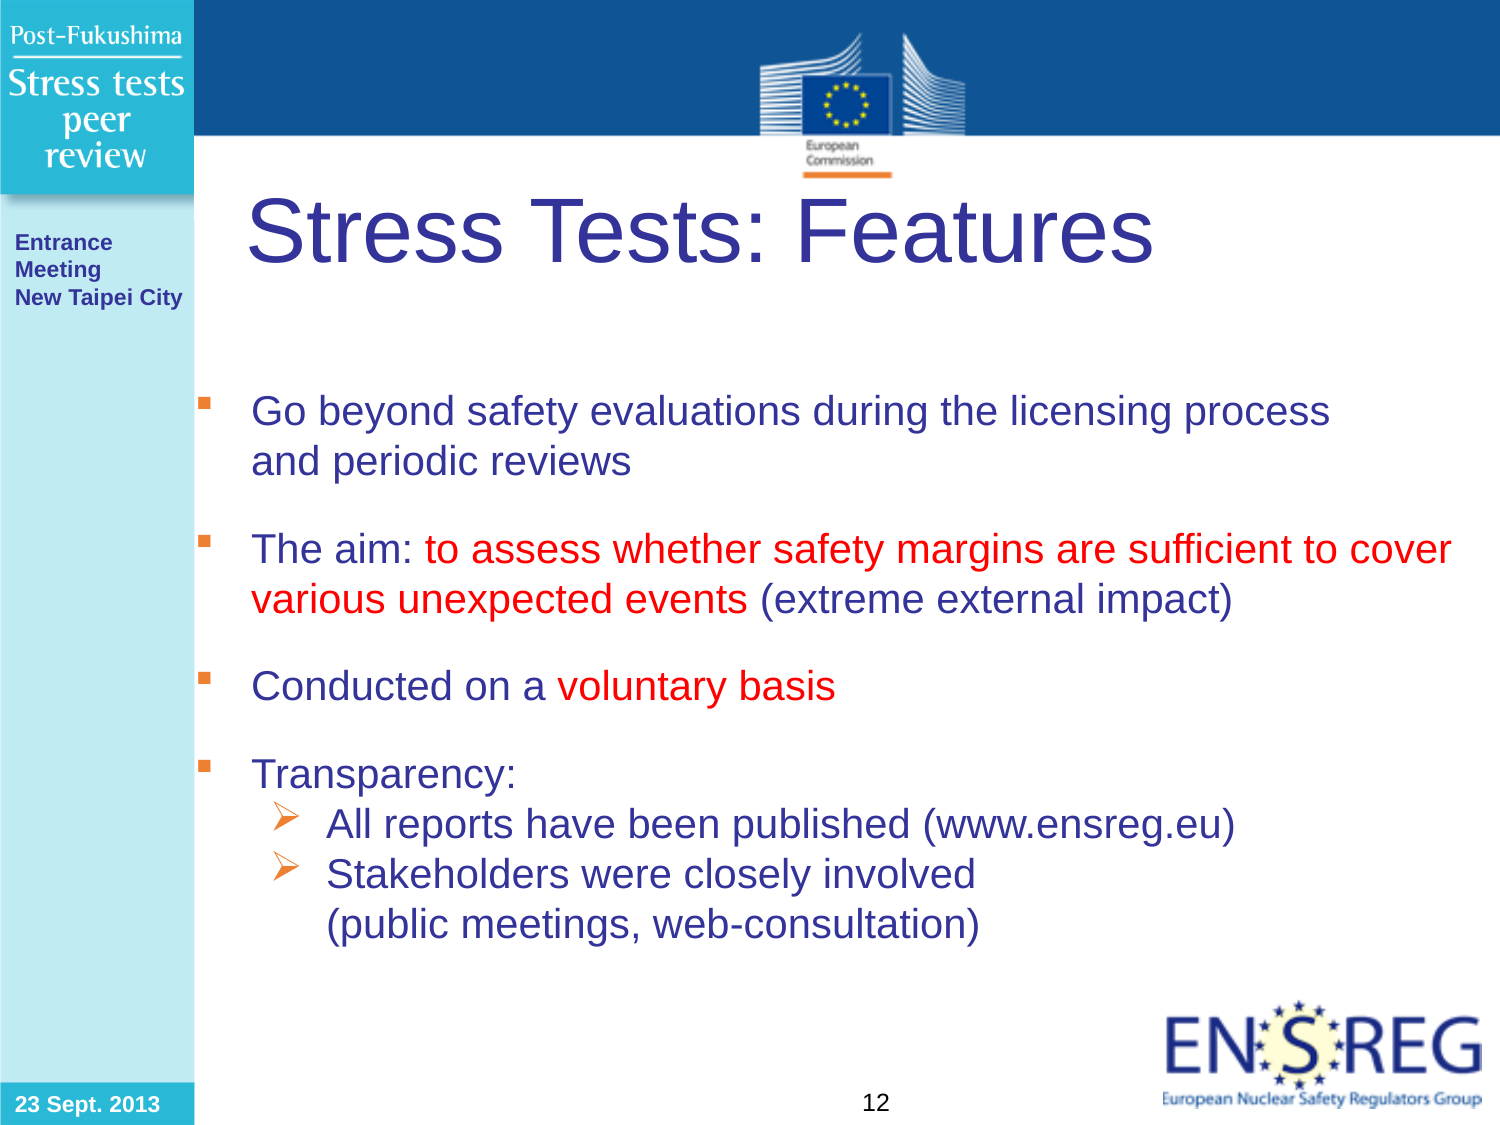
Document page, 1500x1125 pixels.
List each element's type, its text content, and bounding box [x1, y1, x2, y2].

text_box Go beyond safety evaluations during the licensing process and periodic reviews The aim: to assess whether safety margins are sufficient to cover various unexpected events (extreme external impact) Conducted on a voluntary basis Transparency: All reports have been published (www.ensreg.eu) Stakeholders were closely involved (public meetings, web-consultation) [194, 383, 1500, 947]
picture [0, 0, 1500, 1125]
text_box Stress Tests: Features [194, 229, 1500, 282]
picture [1163, 999, 1482, 1109]
